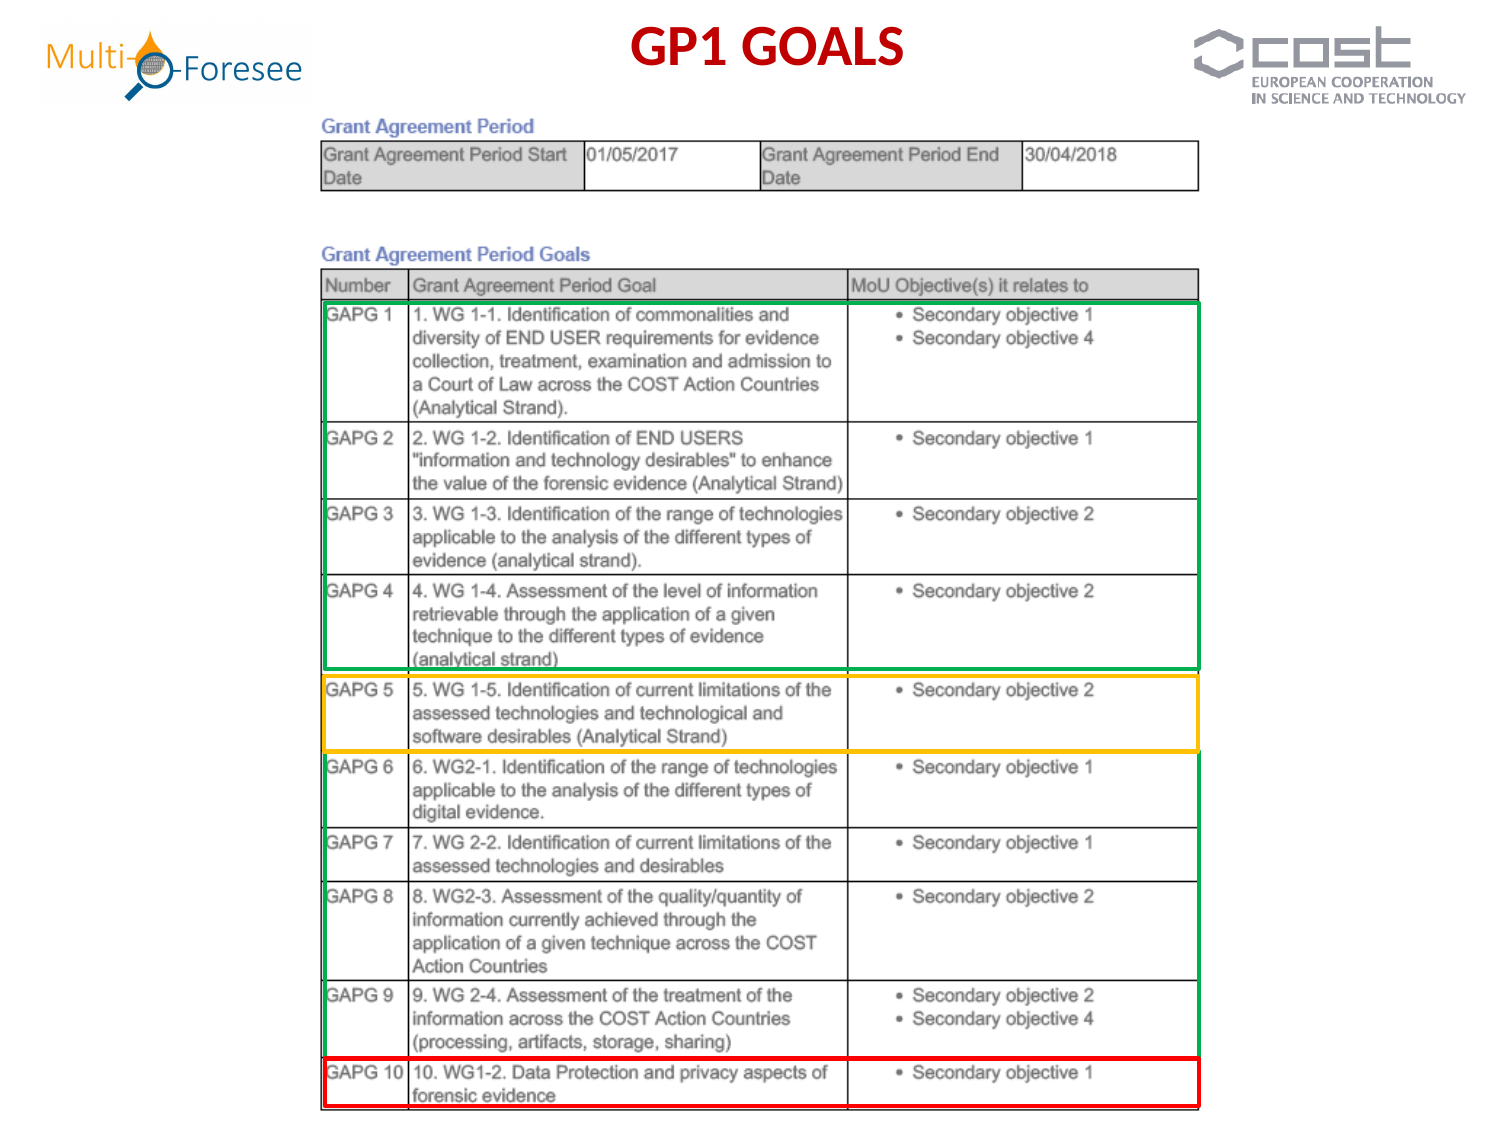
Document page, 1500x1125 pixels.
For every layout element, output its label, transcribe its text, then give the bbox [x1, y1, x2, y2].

picture [40, 18, 312, 108]
text_box GP1 GOALS [348, 0, 1187, 85]
picture [312, 18, 1474, 1121]
